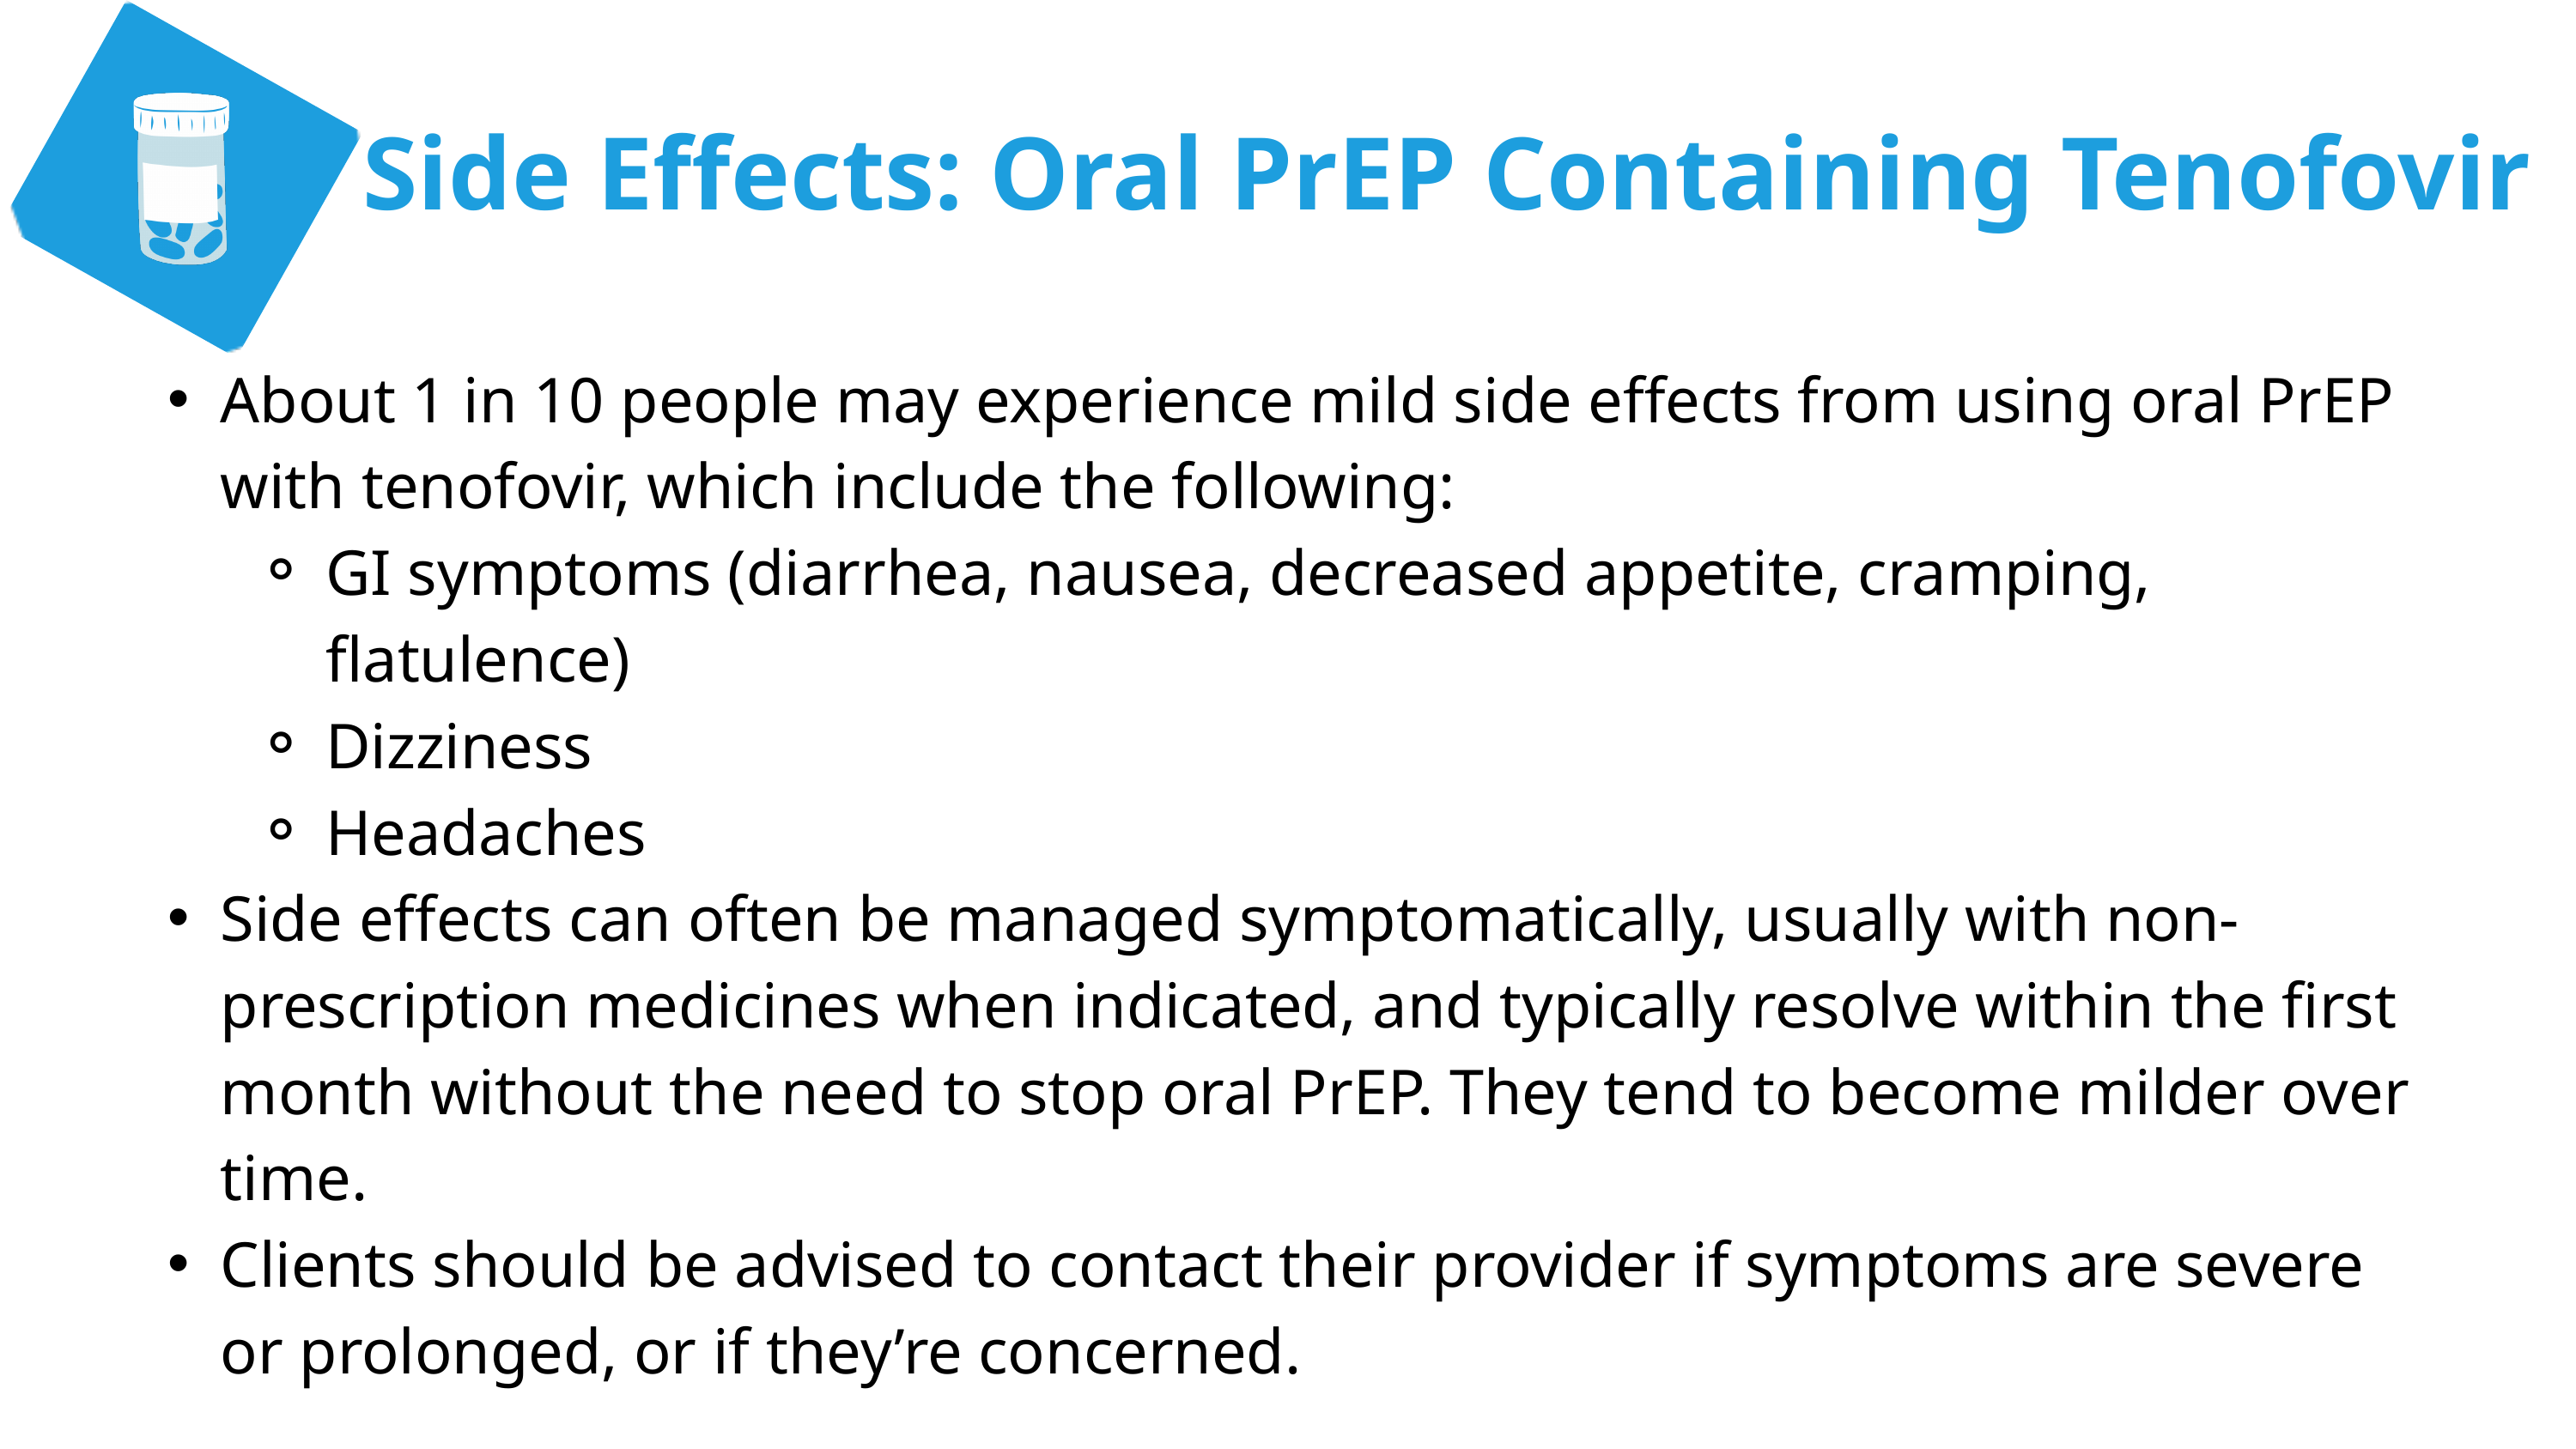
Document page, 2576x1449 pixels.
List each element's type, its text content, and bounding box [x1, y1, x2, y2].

text_box Side Effects: Oral PrEP Containing Tenofovir [367, 137, 2576, 231]
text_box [0, 0, 363, 358]
text_box About 1 in 10 people may experience mild side effects from using oral PrEP with tenofovir, which include the following: GI symptoms (diarrhea, nausea, decreased appetite, cramping, flatulence) Dizziness Headaches Side effects can often be managed symptomatically, usually with non-prescription medicines when indicated, and typically resolve within the first month without the need to stop oral PrEP. They tend to become milder over time. Clients should be advised to contact their provider if symptoms are severe or prolonged, or if they’re concerned. [115, 348, 2432, 1386]
